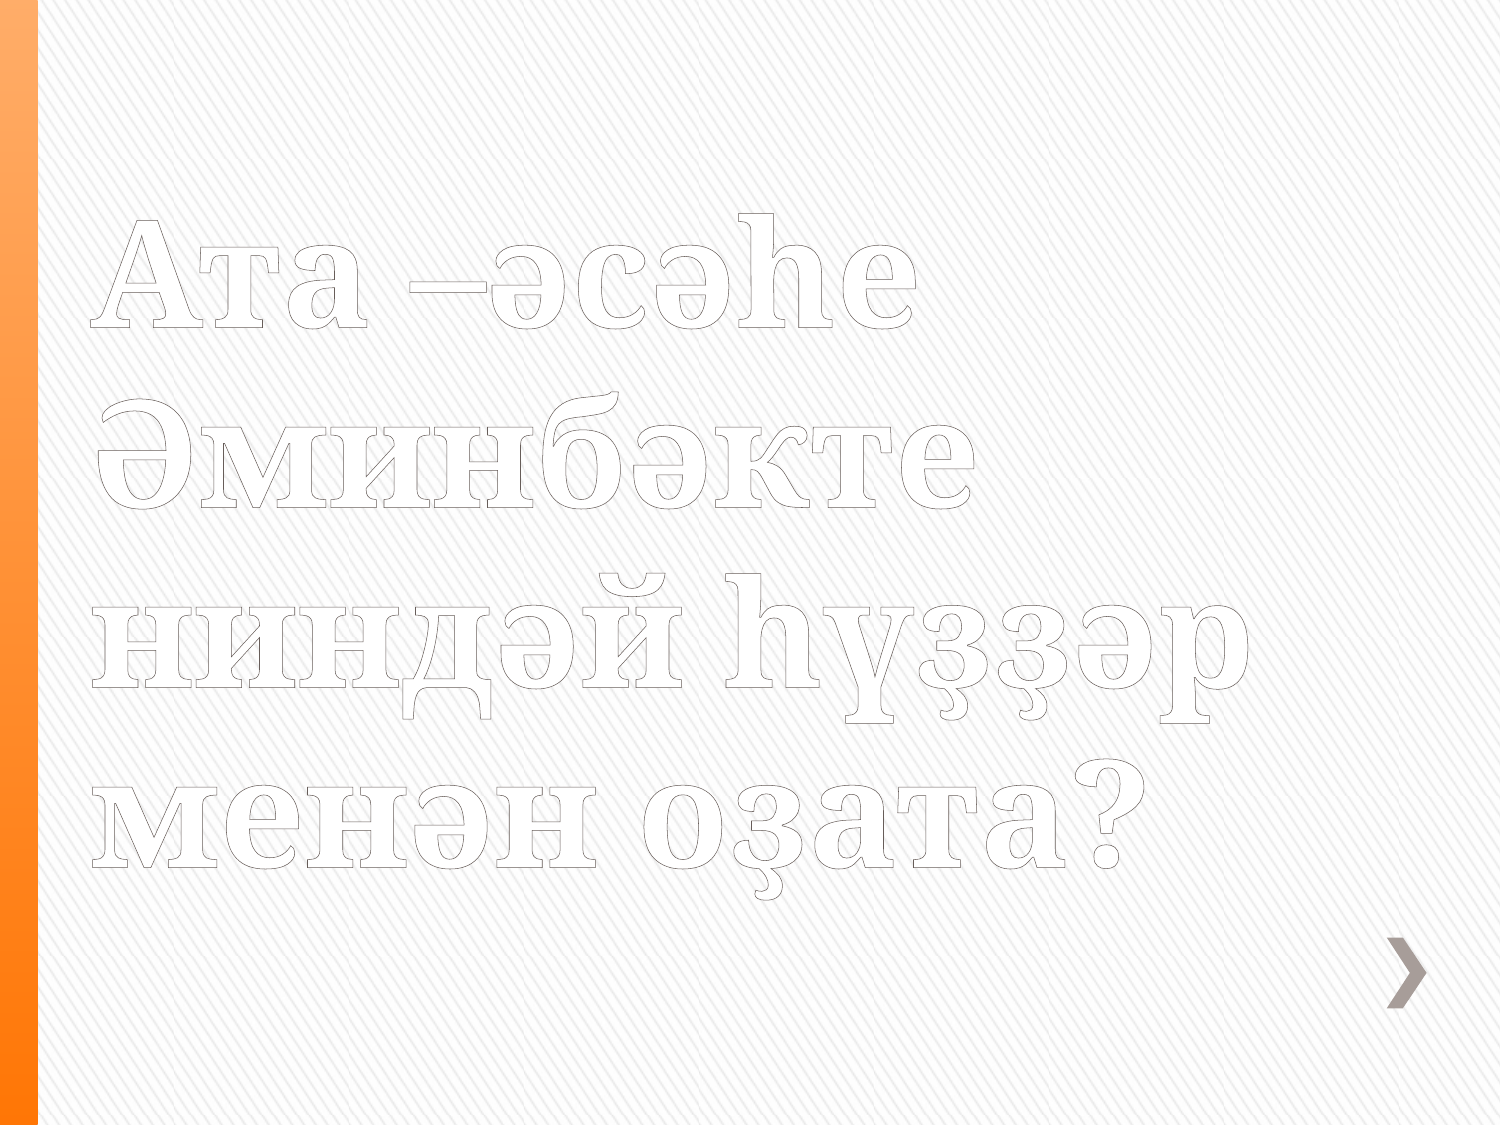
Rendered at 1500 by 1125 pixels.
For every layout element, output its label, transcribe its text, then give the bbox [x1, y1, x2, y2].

title Ата –әсәһе Әминбәкте ниндәй һүҙҙәр менән оҙата? [75, 101, 1425, 906]
